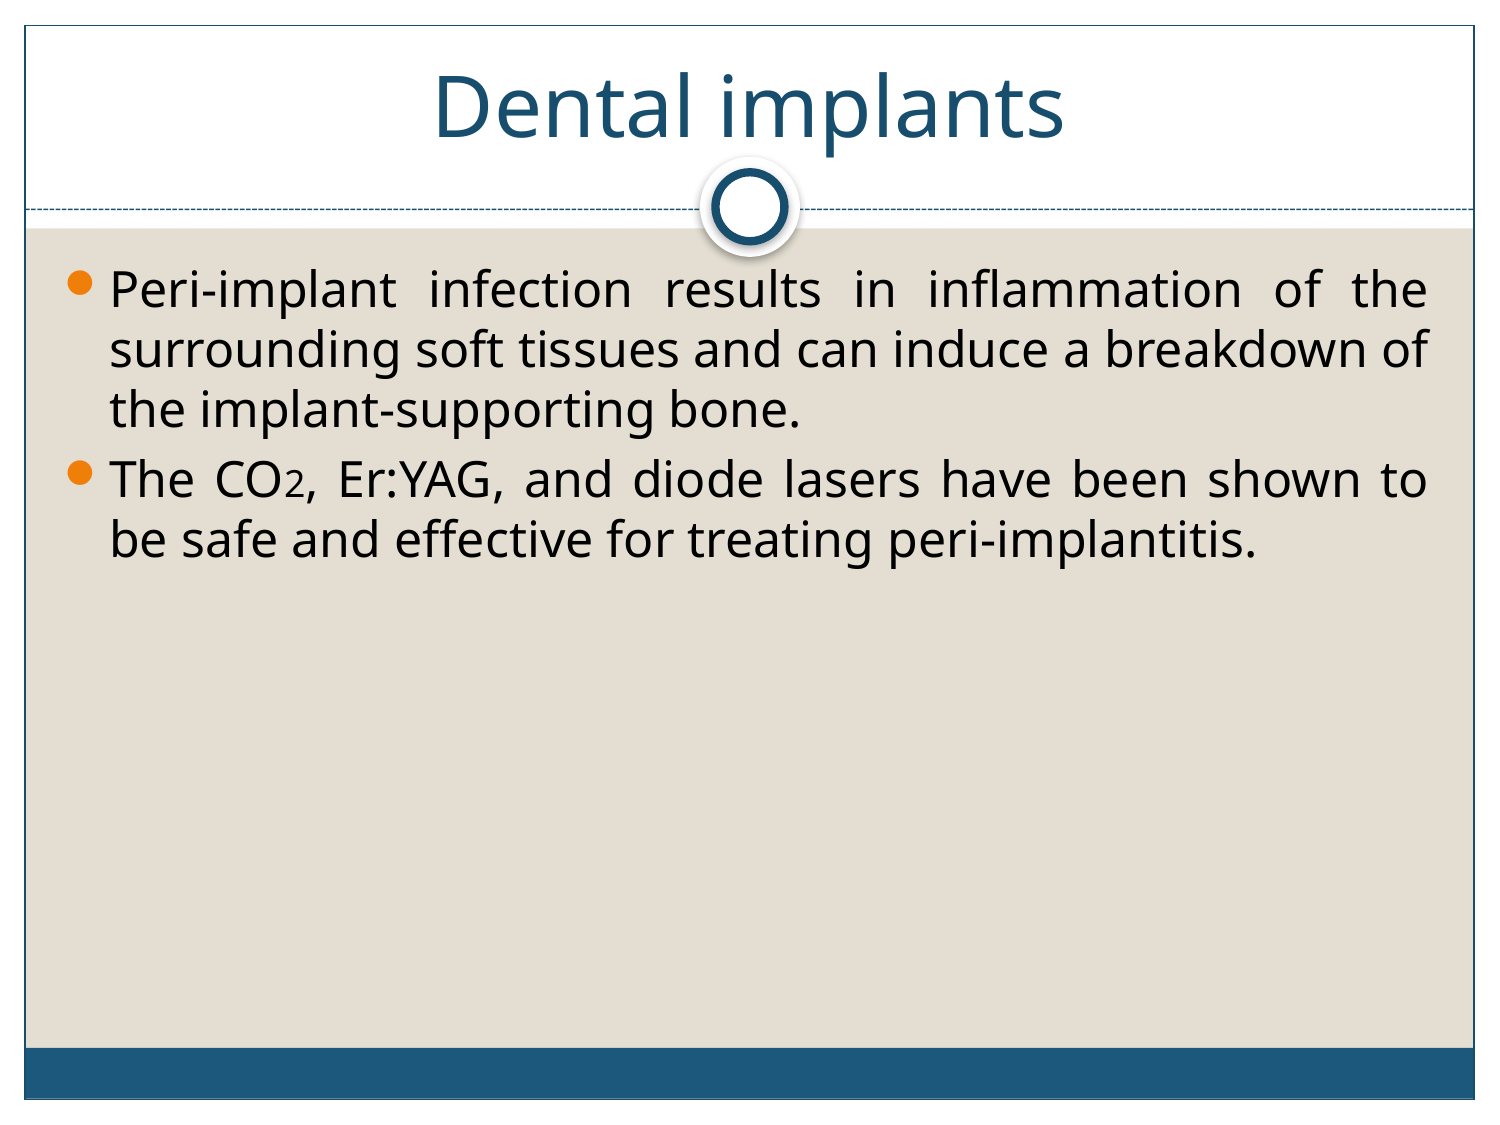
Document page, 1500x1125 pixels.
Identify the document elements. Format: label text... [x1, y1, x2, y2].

list Peri-implant infection results in inflammation of the surrounding soft tissues and can induce a breakdown of the implant-supporting bone. The CO2, Er:YAG, and diode lasers have been shown to be safe and effective for treating peri-implantitis. [49, 250, 1445, 1001]
title Dental implants [49, 37, 1450, 162]
